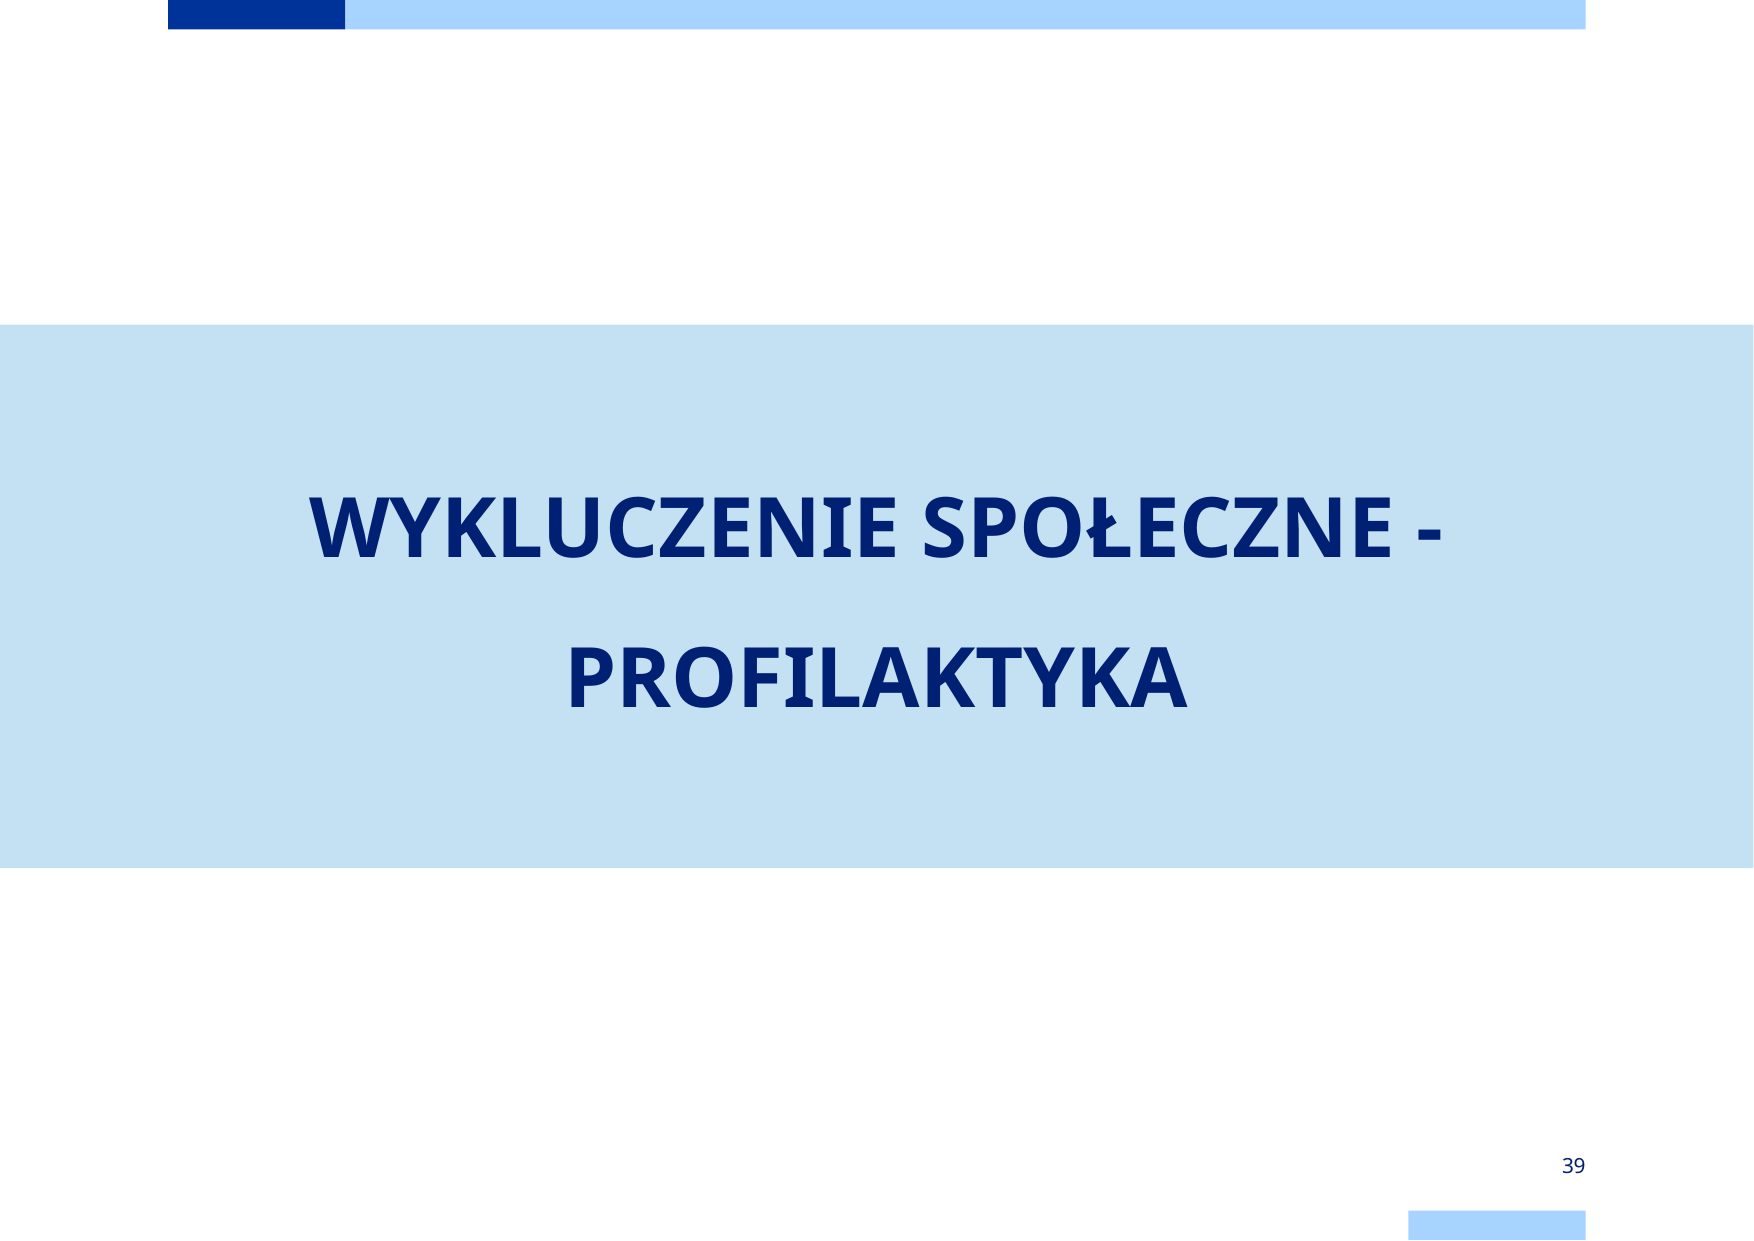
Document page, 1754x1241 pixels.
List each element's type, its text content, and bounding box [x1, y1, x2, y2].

slide_number 39 [1408, 1151, 1586, 1182]
list WYKLUCZENIE SPOŁECZNE - PROFILAKTYKA [0, 324, 1754, 869]
